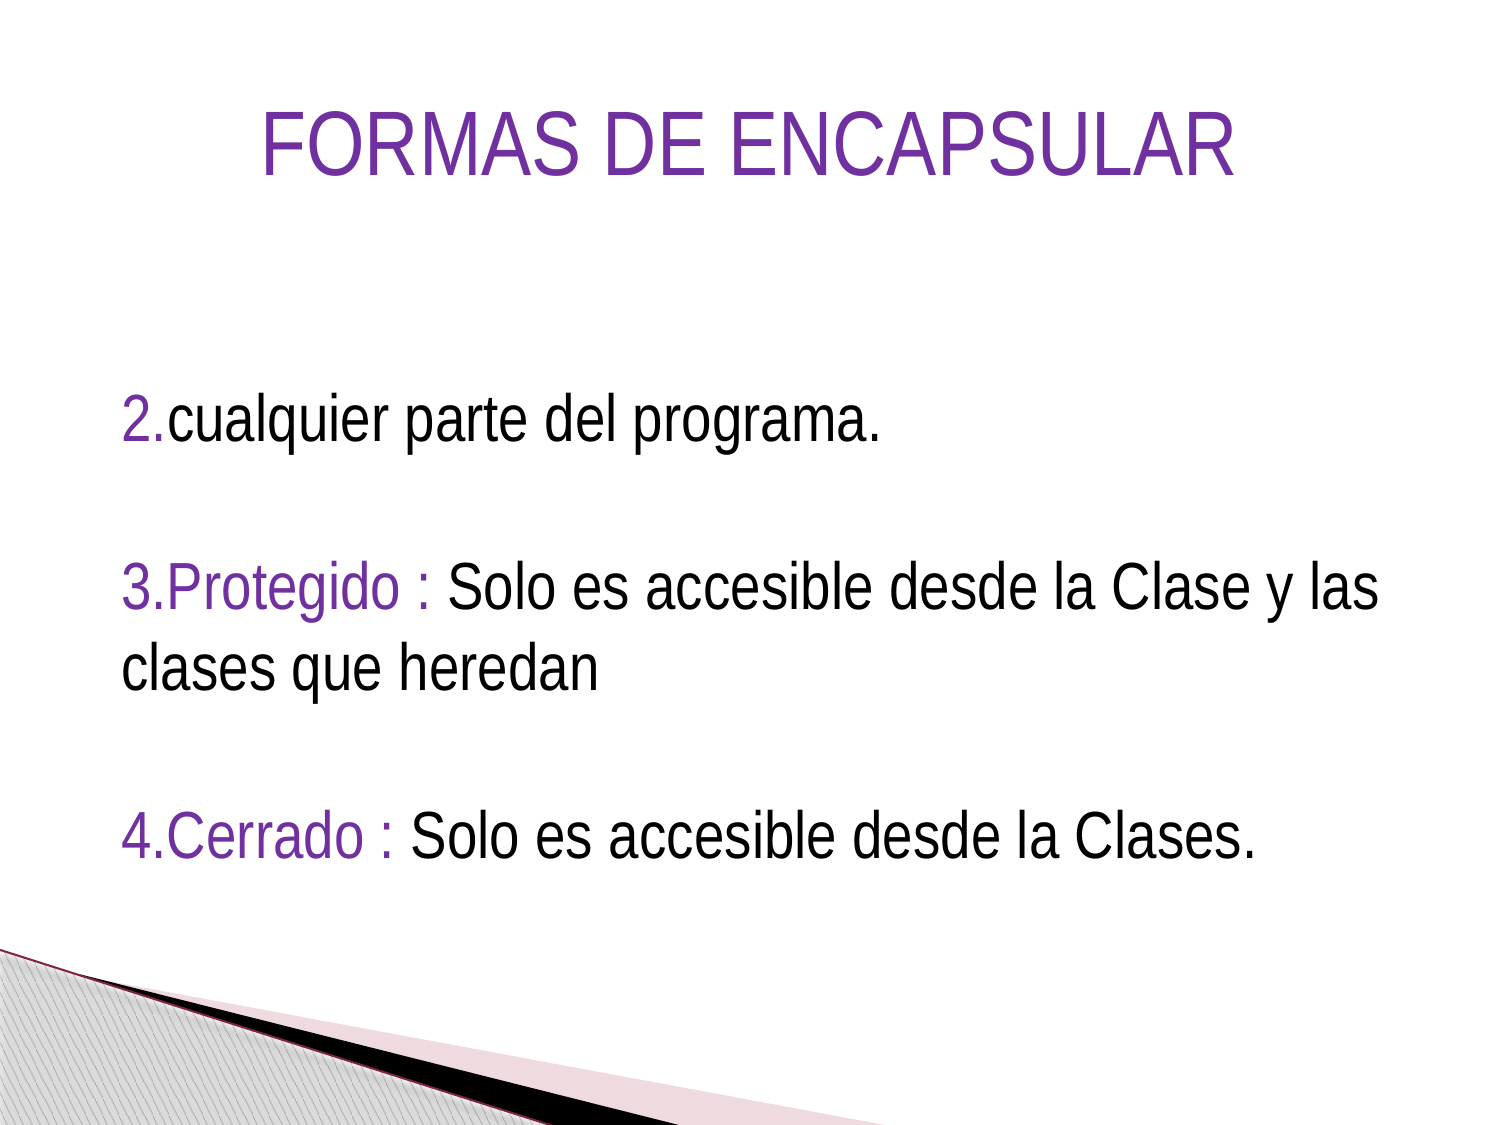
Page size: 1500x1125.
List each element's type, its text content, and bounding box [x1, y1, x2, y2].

list 2.cualquier parte del programa. 3.Protegido : Solo es accesible desde la Clase y las clases que heredan 4.Cerrado : Solo es accesible desde la Clases. [88, 278, 1439, 1022]
title FORMAS DE ENCAPSULAR [75, 45, 1425, 233]
